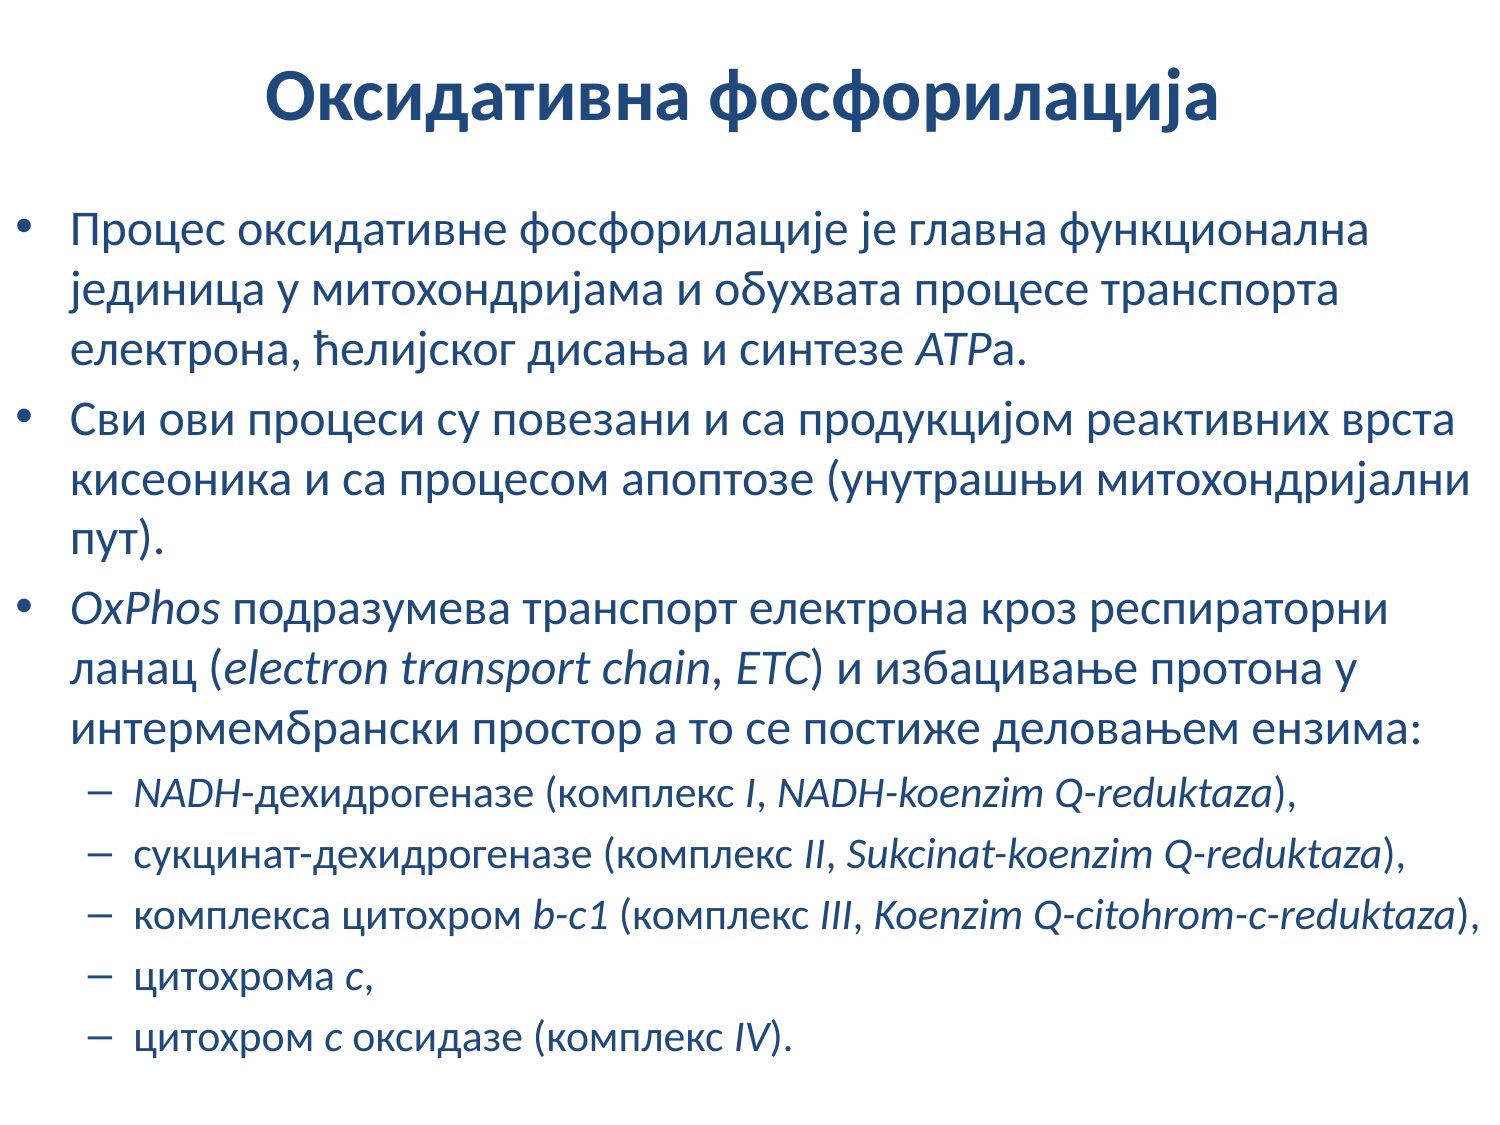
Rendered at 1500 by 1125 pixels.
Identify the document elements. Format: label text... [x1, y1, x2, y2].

title Оксидативна фосфорилација [0, 24, 1500, 155]
list Процес оксидативне фосфорилације је главна функционална јединица у митохондријама и обухвата процесе транспорта електрона, ћелијског дисања и синтезе АТРа. Сви ови процеси су повезани и са продукцијом реактивних врста кисеоника и са процесом апоптозе (унутрашњи митохондријални пут). OxPhos подразумева транспорт електрона кроз респираторни ланац (electron transport chain, ETC) и избацивање протона у интермембрански простор а то се постиже деловањем ензима: NАDH-дехидрогеназе (комплекс I, NADH-koenzim Q-reduktaza), сукцинат-дехидрогеназе (комплекс II, Sukcinat-koenzim Q-reduktaza), комплекса цитохром b-c1 (комплекс III, Koenzim Q-citohrom-c-reduktaza), цитохрома с, цитохром с оксидазе (комплекс IV). [0, 187, 1500, 1125]
